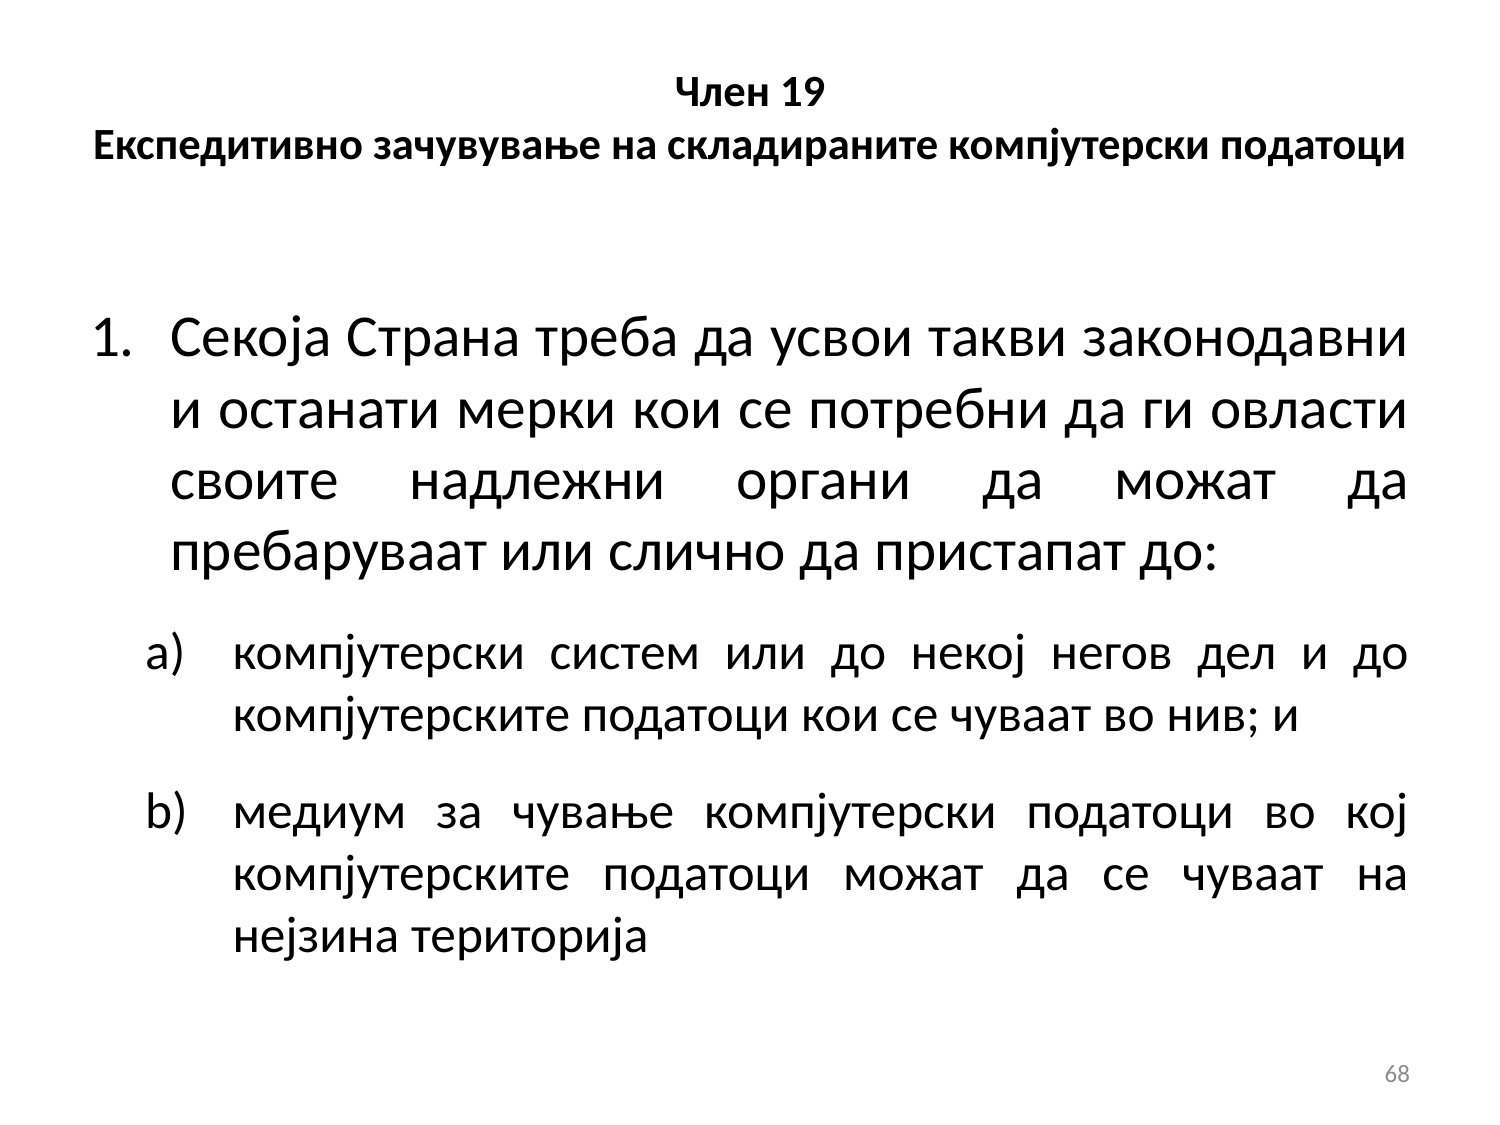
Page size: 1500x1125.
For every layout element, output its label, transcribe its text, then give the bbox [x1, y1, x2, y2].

title Член 19 Експедитивно зачувување на складираните компјутерски податоци [74, 44, 1426, 185]
list Секоја Страна треба да усвои такви законодавни и останати мерки кои се потребни да ги овласти своите надлежни органи да можат да пребаруваат или слично да пристапат до: компјутерски систем или до некој негов дел и до компјутерските податоци кои се чуваат во нив; и медиум за чување компјутерски податоци во кој компјутерските податоци можат да се чуваат на нејзина територија [74, 289, 1426, 1019]
slide_number 68 [1074, 1042, 1425, 1103]
